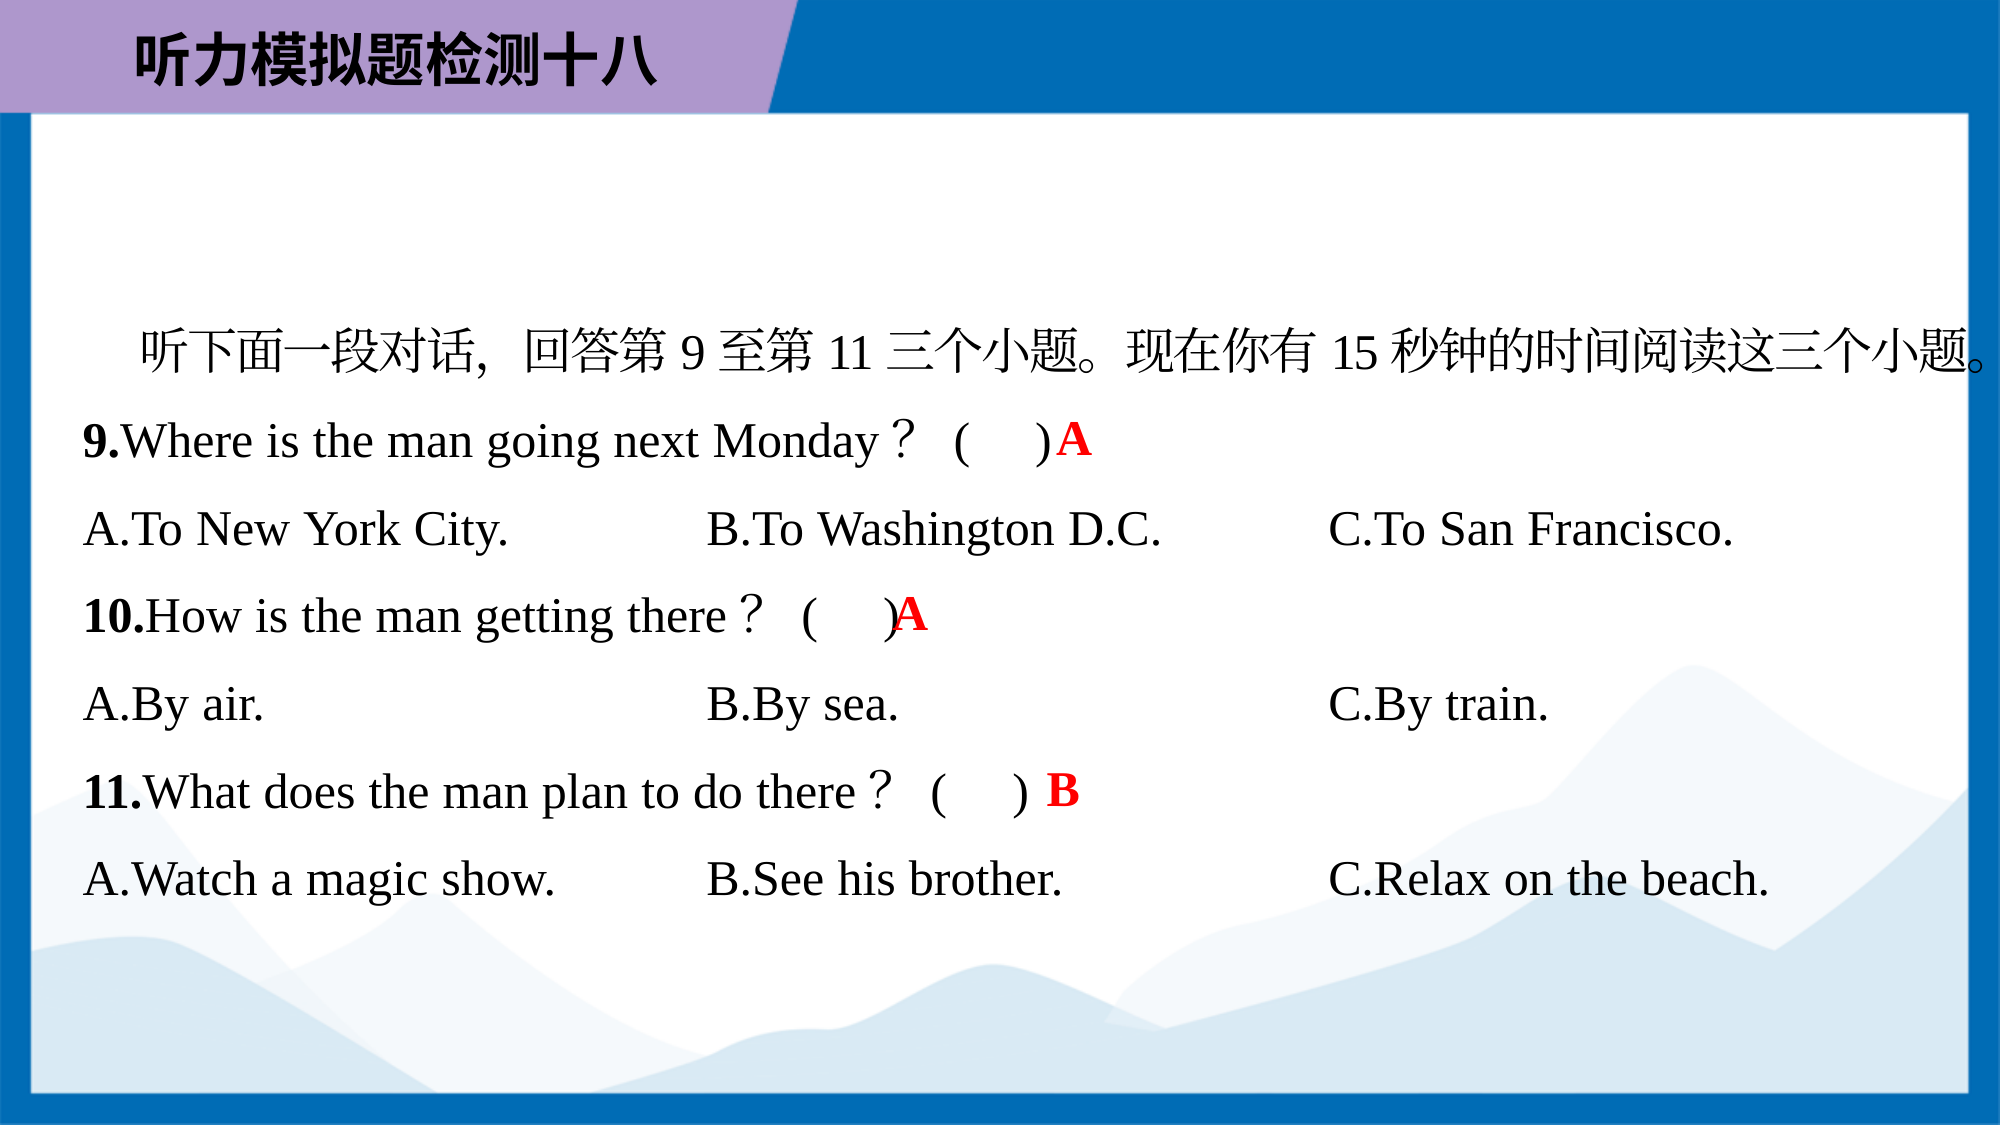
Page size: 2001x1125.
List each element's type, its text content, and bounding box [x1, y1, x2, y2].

text_box 9.Where is the man going next Monday？( ) [82, 379, 1917, 458]
text_box A.Watch a magic show. B.See his brother. C.Relax on the beach. [82, 818, 1917, 897]
text_box 听下面一段对话，回答第9至第11三个小题。现在你有15秒钟的时间阅读这三个小题。 [82, 292, 1917, 371]
text_box A.To New York City. B.To Washington D.C. C.To San Francisco. [82, 467, 1917, 546]
text_box A.By air. B.By sea. C.By train. [82, 642, 1917, 721]
text_box A [1037, 377, 1111, 457]
text_box 10.How is the man getting there？( ) [82, 555, 1917, 633]
text_box A [873, 553, 947, 632]
text_box 11.What does the man plan to do there？( ) [82, 730, 1917, 809]
picture [0, 0, 2000, 1125]
text_box B [1028, 728, 1099, 808]
